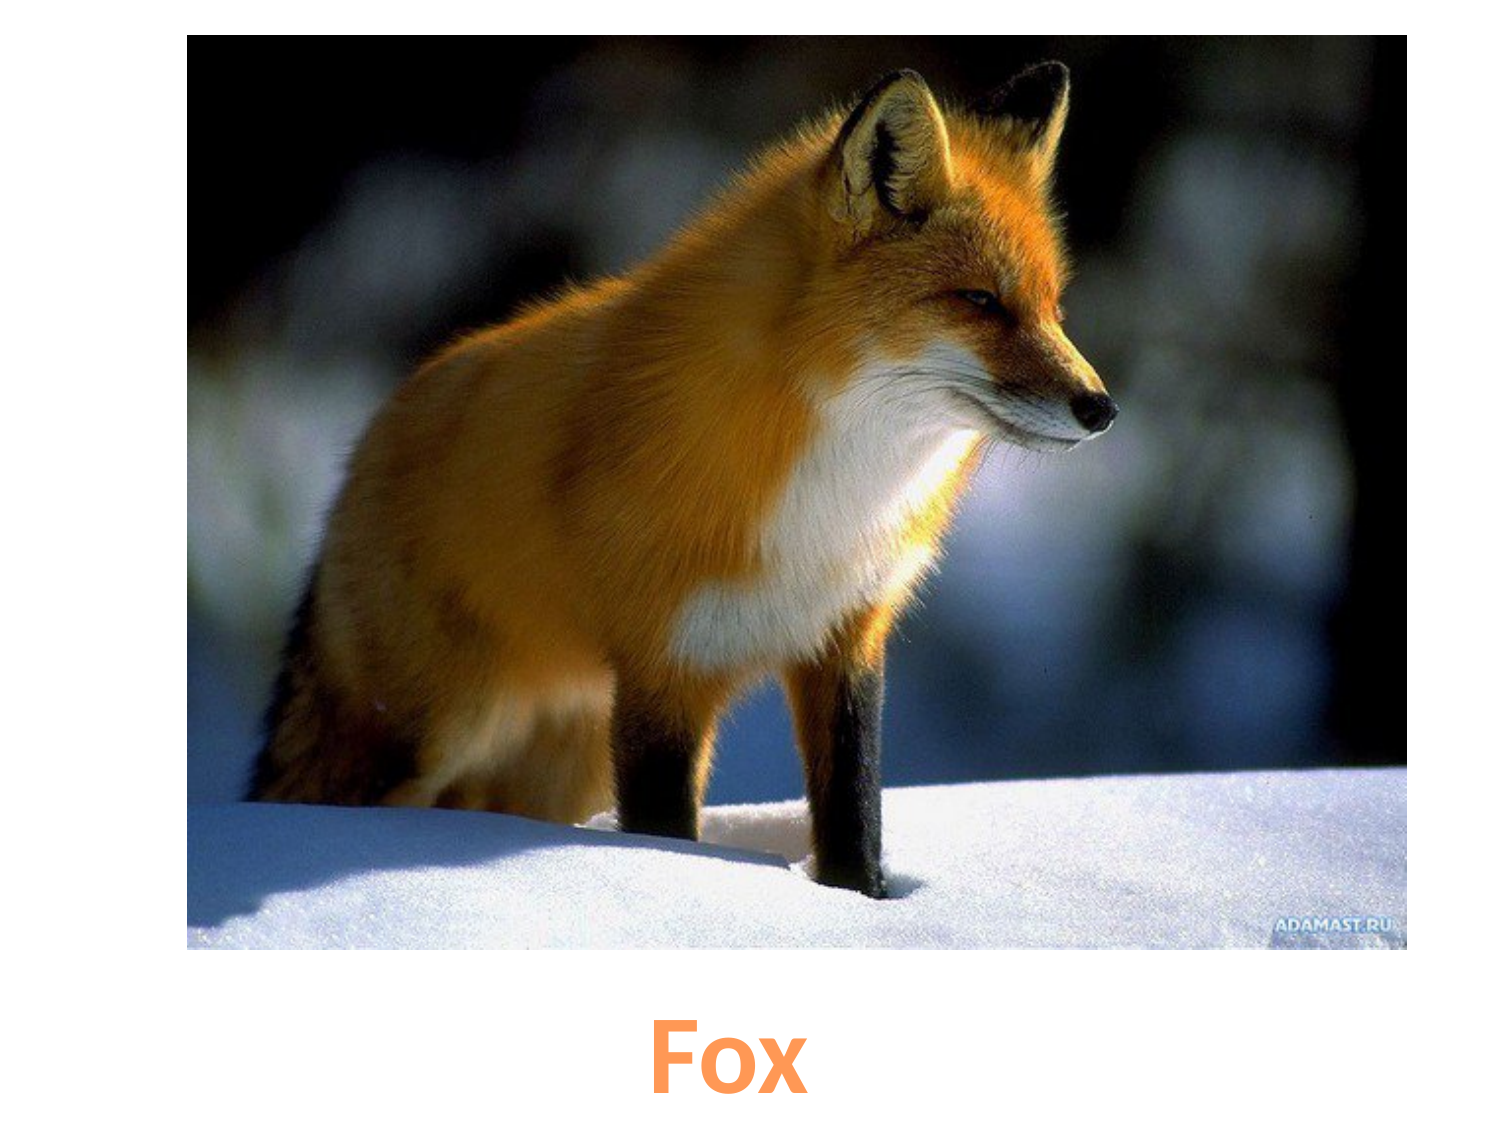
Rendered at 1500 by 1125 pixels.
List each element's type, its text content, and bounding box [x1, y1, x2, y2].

picture [187, 34, 1407, 950]
text_box Fox [633, 973, 824, 1124]
